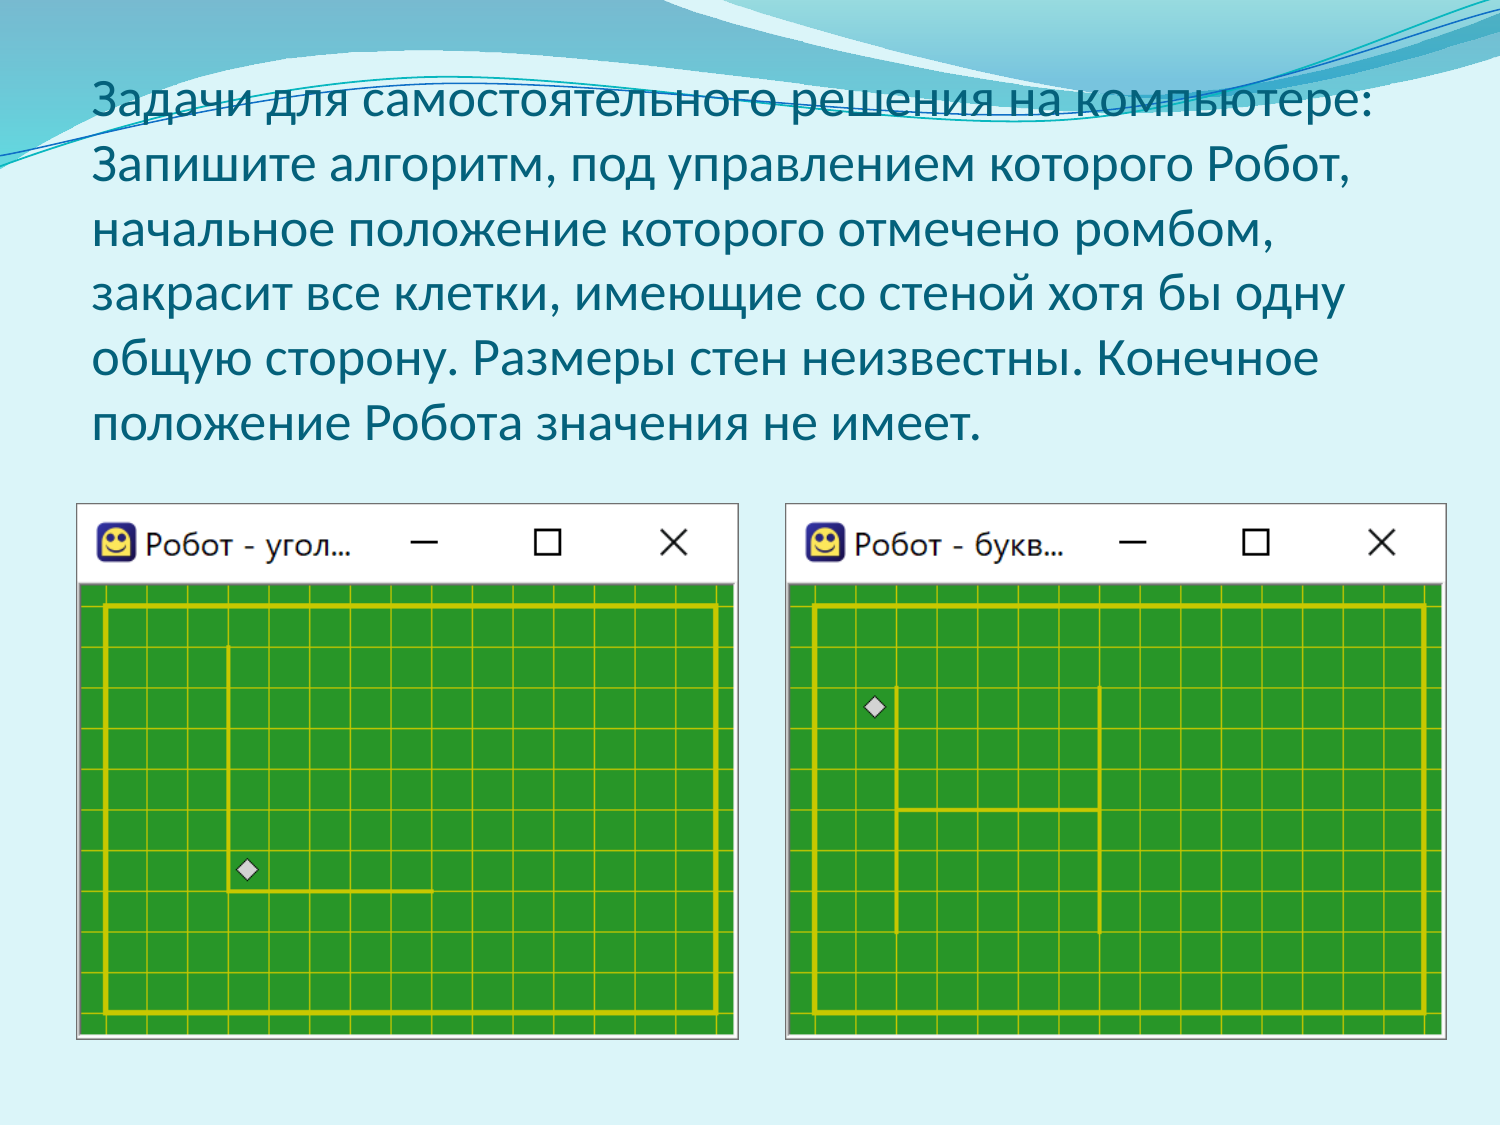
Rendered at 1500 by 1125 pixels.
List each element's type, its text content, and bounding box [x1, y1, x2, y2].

text_box Задачи для самостоятельного решения на компьютере: Запишите алгоритм, под управлением которого Робот, начальное положение которого отмечено ромбом, закрасит все клетки, имеющие со стеной хотя бы одну общую сторону. Размеры стен неизвестны. Конечное положение Робота значения не имеет. [76, 54, 1447, 459]
picture [76, 503, 739, 1040]
picture [785, 503, 1448, 1040]
